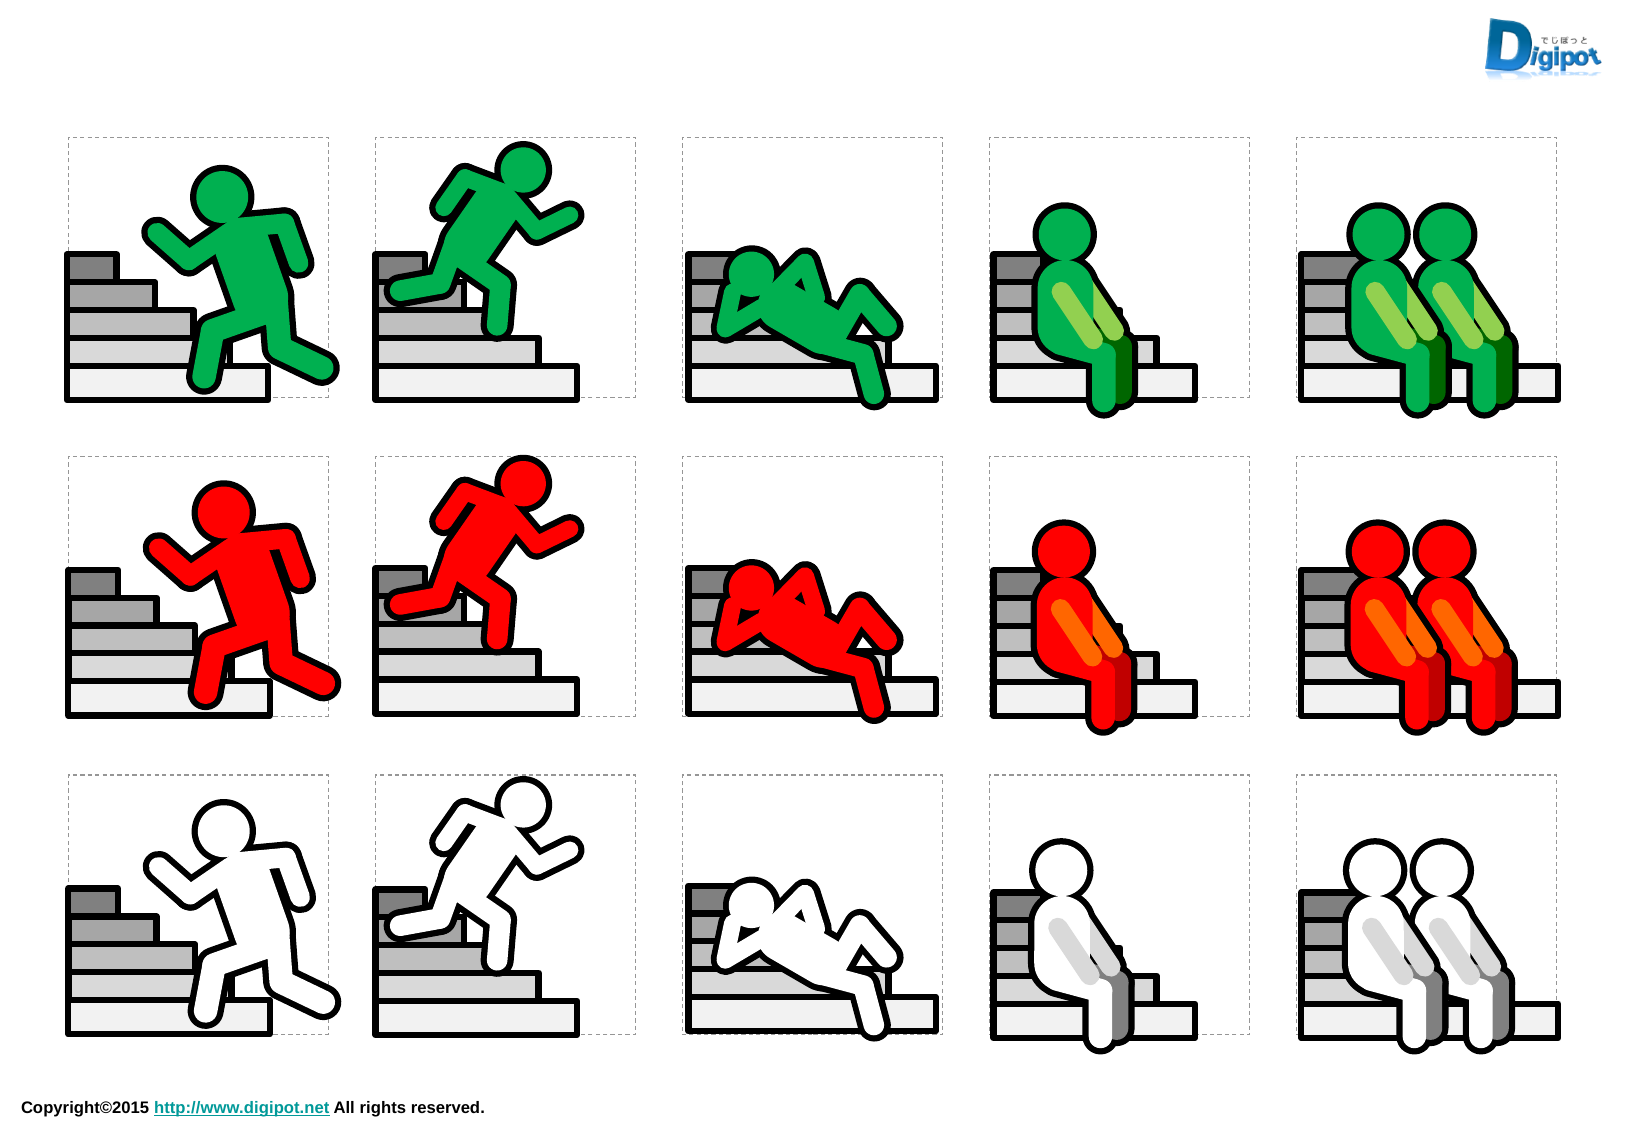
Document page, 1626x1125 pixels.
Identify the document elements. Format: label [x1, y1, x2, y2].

text_box [993, 525, 1196, 730]
text_box [375, 457, 578, 715]
text_box [993, 844, 1196, 1049]
text_box [688, 251, 936, 405]
text_box [1301, 844, 1559, 1049]
text_box [688, 882, 936, 1037]
text_box [993, 208, 1196, 413]
text_box [375, 778, 578, 1036]
text_box [1301, 208, 1559, 413]
text_box [375, 143, 578, 401]
text_box [1301, 525, 1559, 730]
picture [1485, 18, 1602, 82]
text_box [688, 565, 936, 719]
text_box [68, 812, 356, 1035]
text_box [66, 178, 355, 401]
text_box [68, 493, 356, 716]
